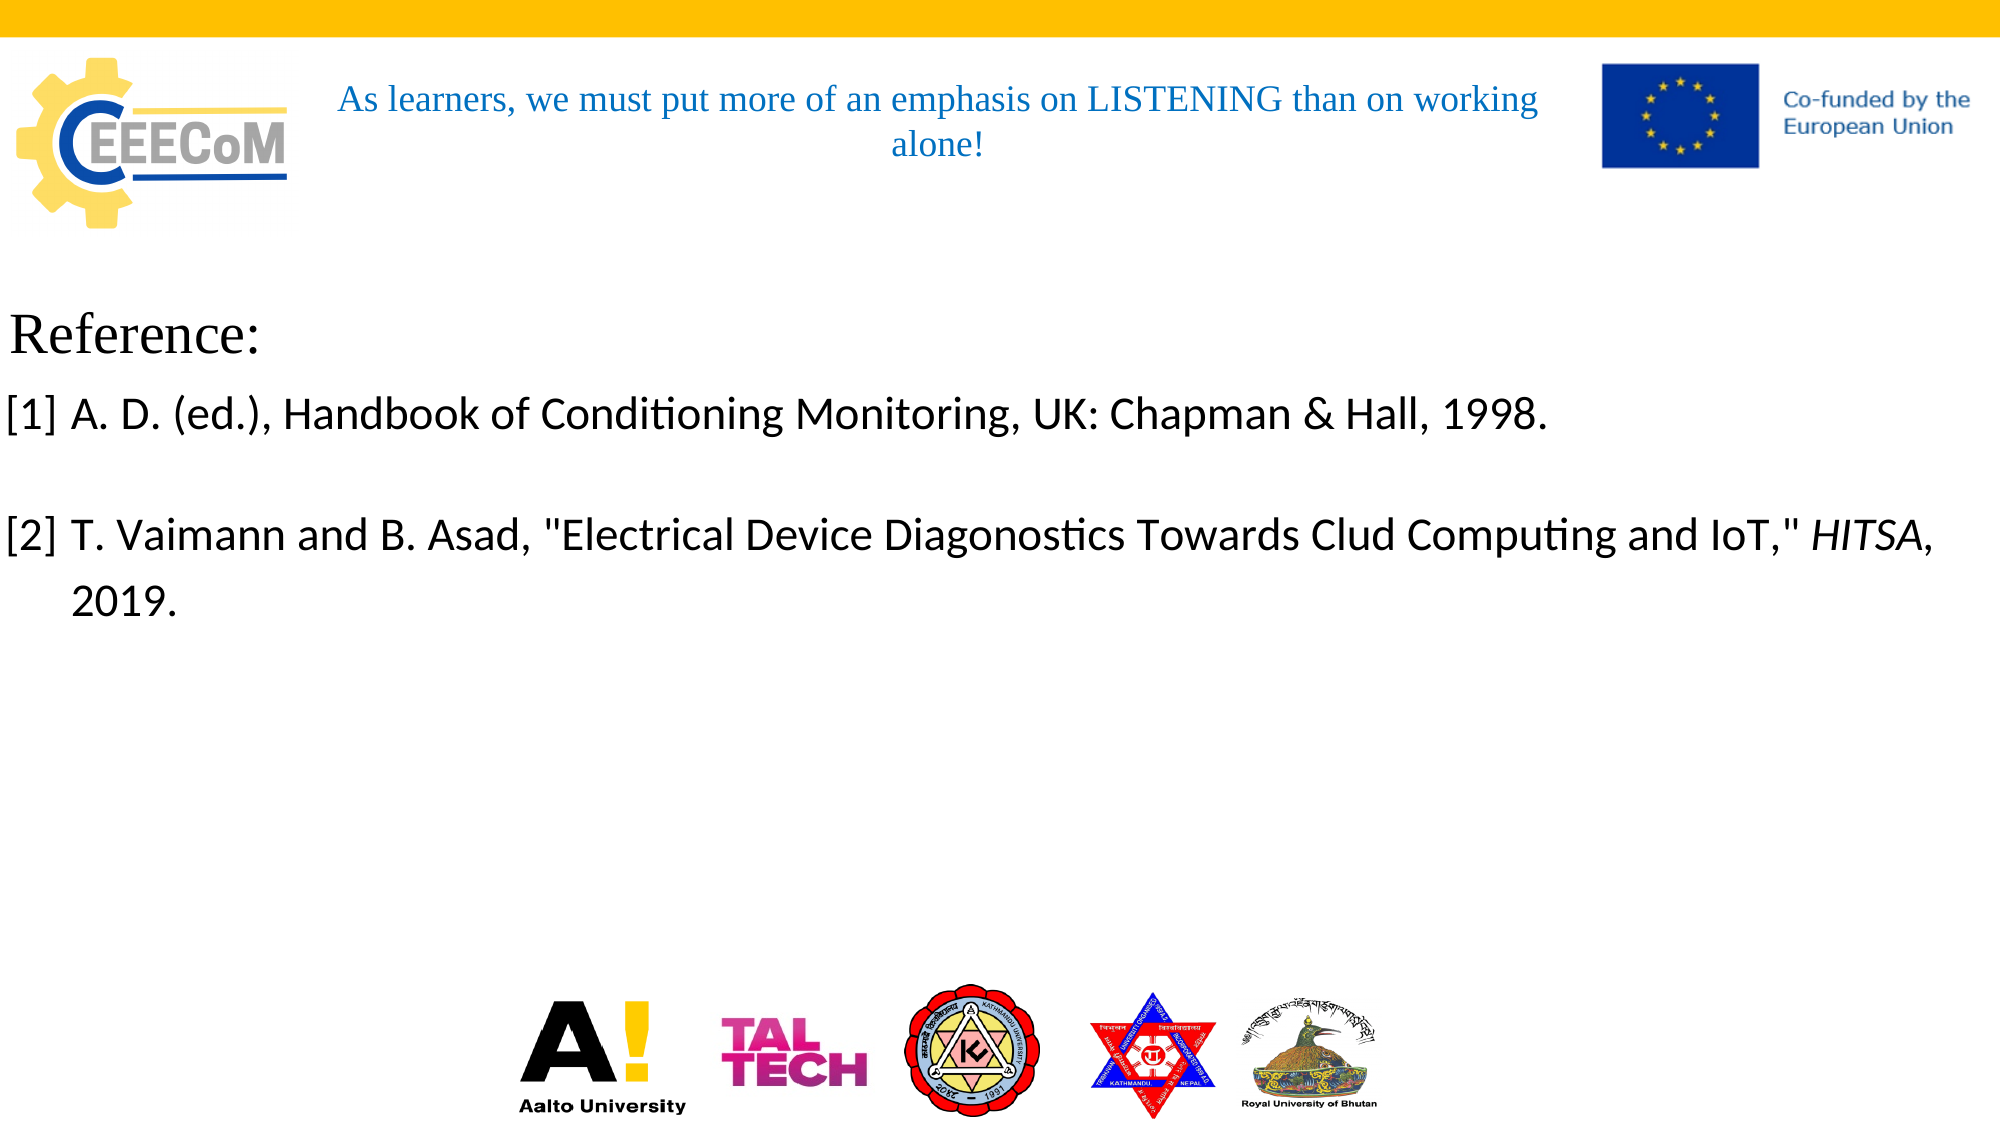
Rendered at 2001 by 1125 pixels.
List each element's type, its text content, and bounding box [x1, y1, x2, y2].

picture [512, 984, 1382, 1125]
title As learners, we must put more of an emphasis on LISTENING than on working alone! [312, 37, 1565, 201]
picture [11, 50, 299, 237]
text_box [0, 374, 1996, 801]
text_box Reference: [0, 287, 1996, 374]
picture [1595, 46, 2000, 181]
